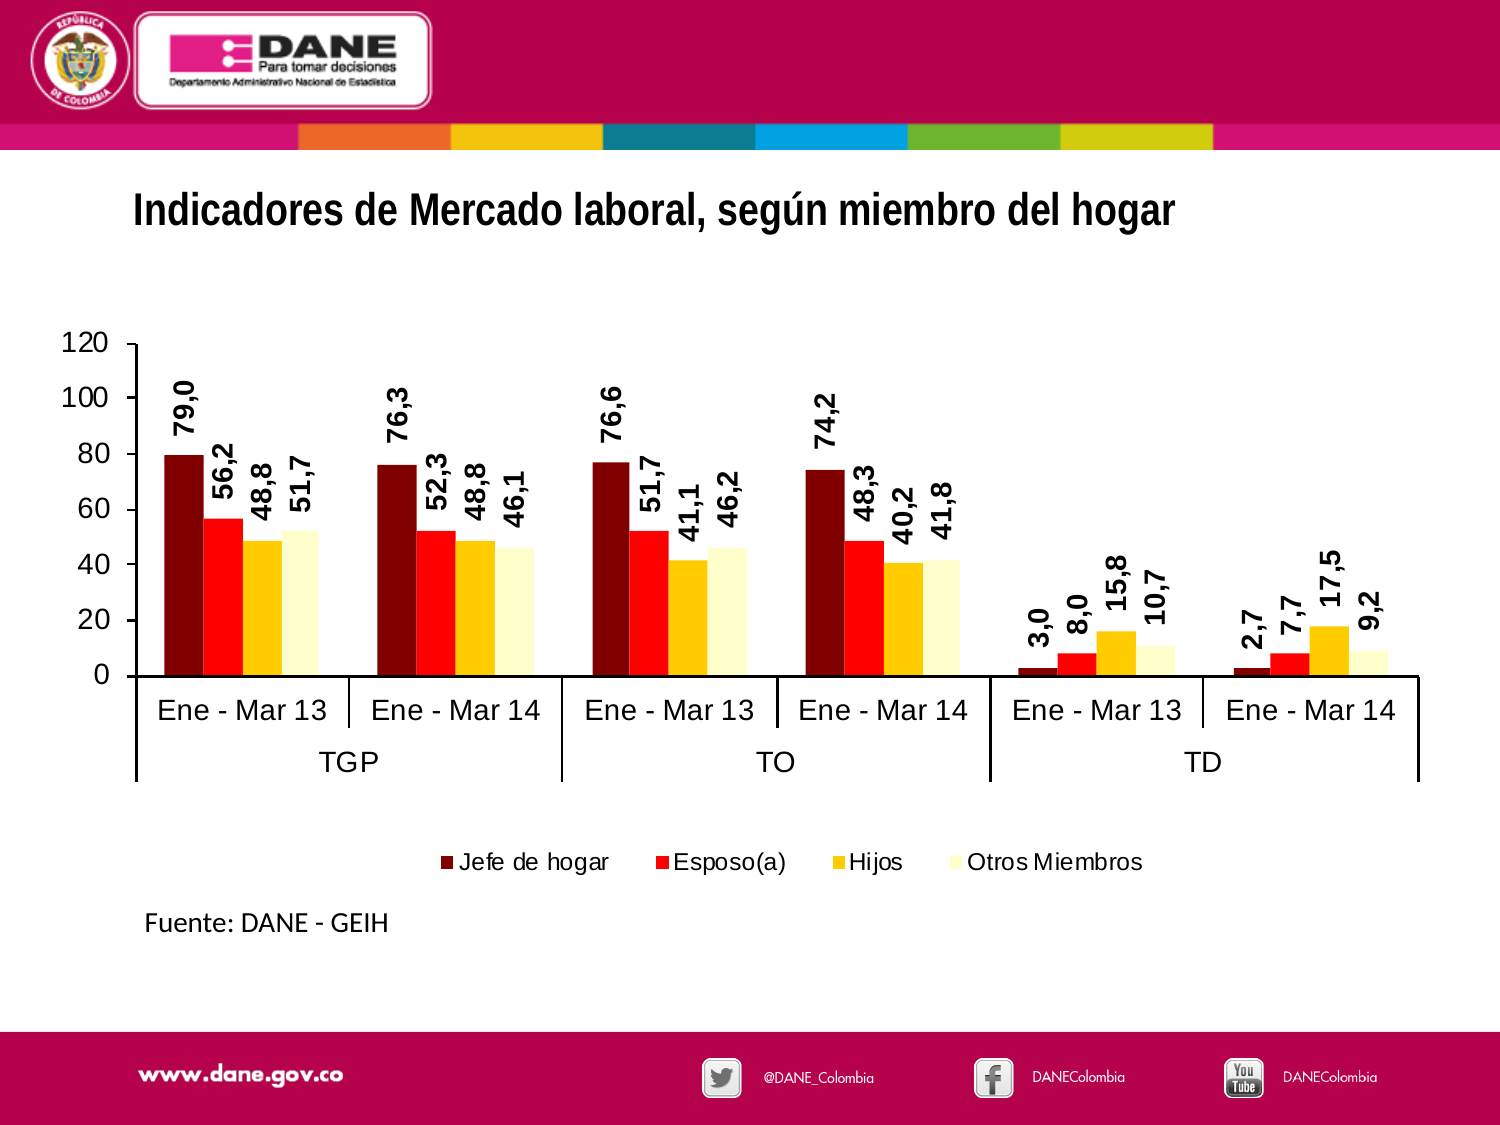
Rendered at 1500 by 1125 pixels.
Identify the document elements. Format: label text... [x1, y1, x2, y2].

picture [0, 0, 1500, 150]
picture [1224, 1058, 1377, 1098]
text_box Fuente: DANE - GEIH [129, 911, 404, 946]
picture [17, 278, 1450, 904]
text_box Indicadores de Mercado laboral, según miembro del hogar [53, 172, 1247, 243]
picture [124, 1054, 361, 1100]
picture [974, 1058, 1125, 1098]
picture [702, 1058, 874, 1098]
